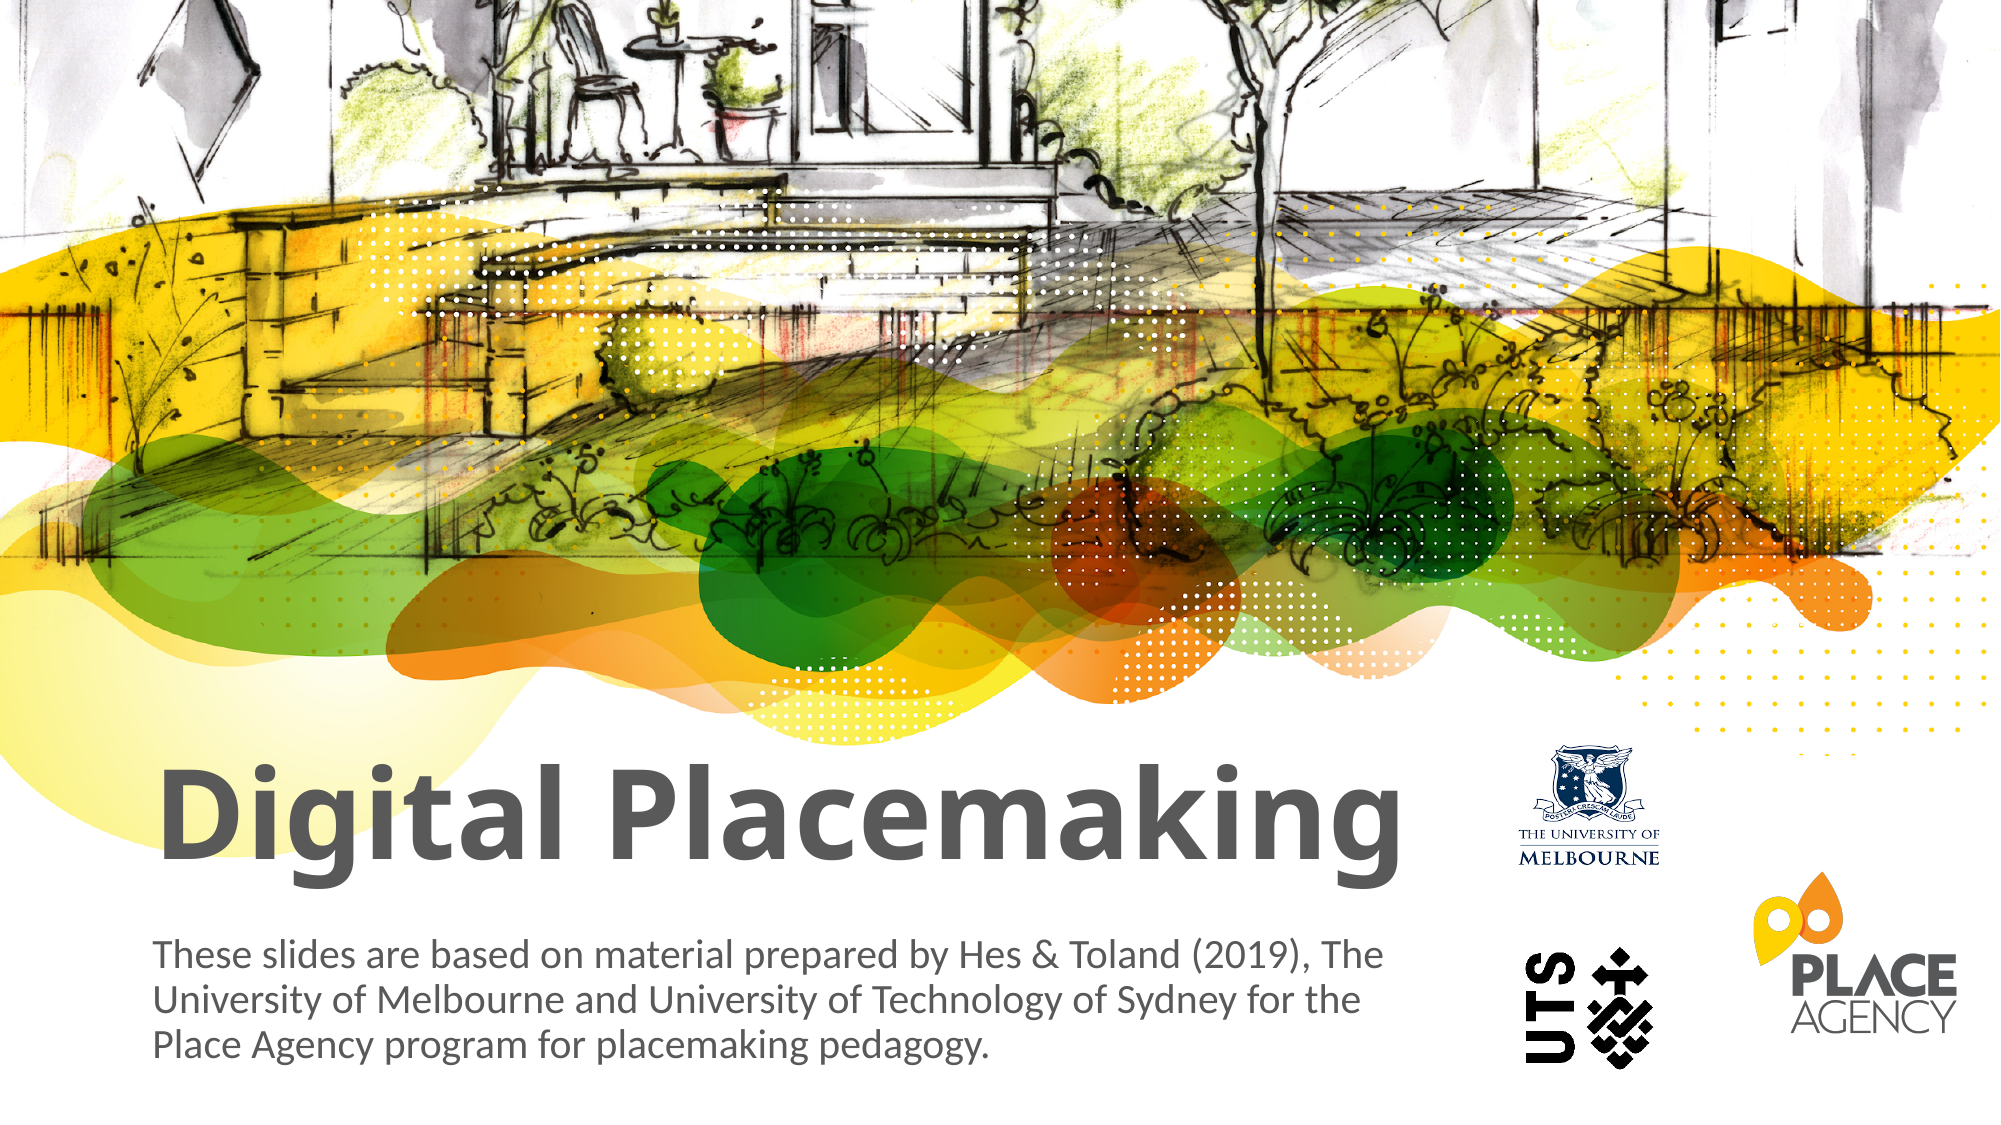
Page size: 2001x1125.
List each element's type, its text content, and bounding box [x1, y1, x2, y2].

title Digital Placemaking [138, 690, 1639, 894]
subtitle These slides are based on material prepared by Hes & Toland (2019), The University of Melbourne and University of Technology of Sydney for the Place Agency program for placemaking pedagogy. [137, 924, 1408, 1081]
text_box [0, 0, 2000, 75]
picture [0, 446, 2000, 1091]
text_box [942, 258, 1057, 301]
picture [0, 75, 2000, 445]
